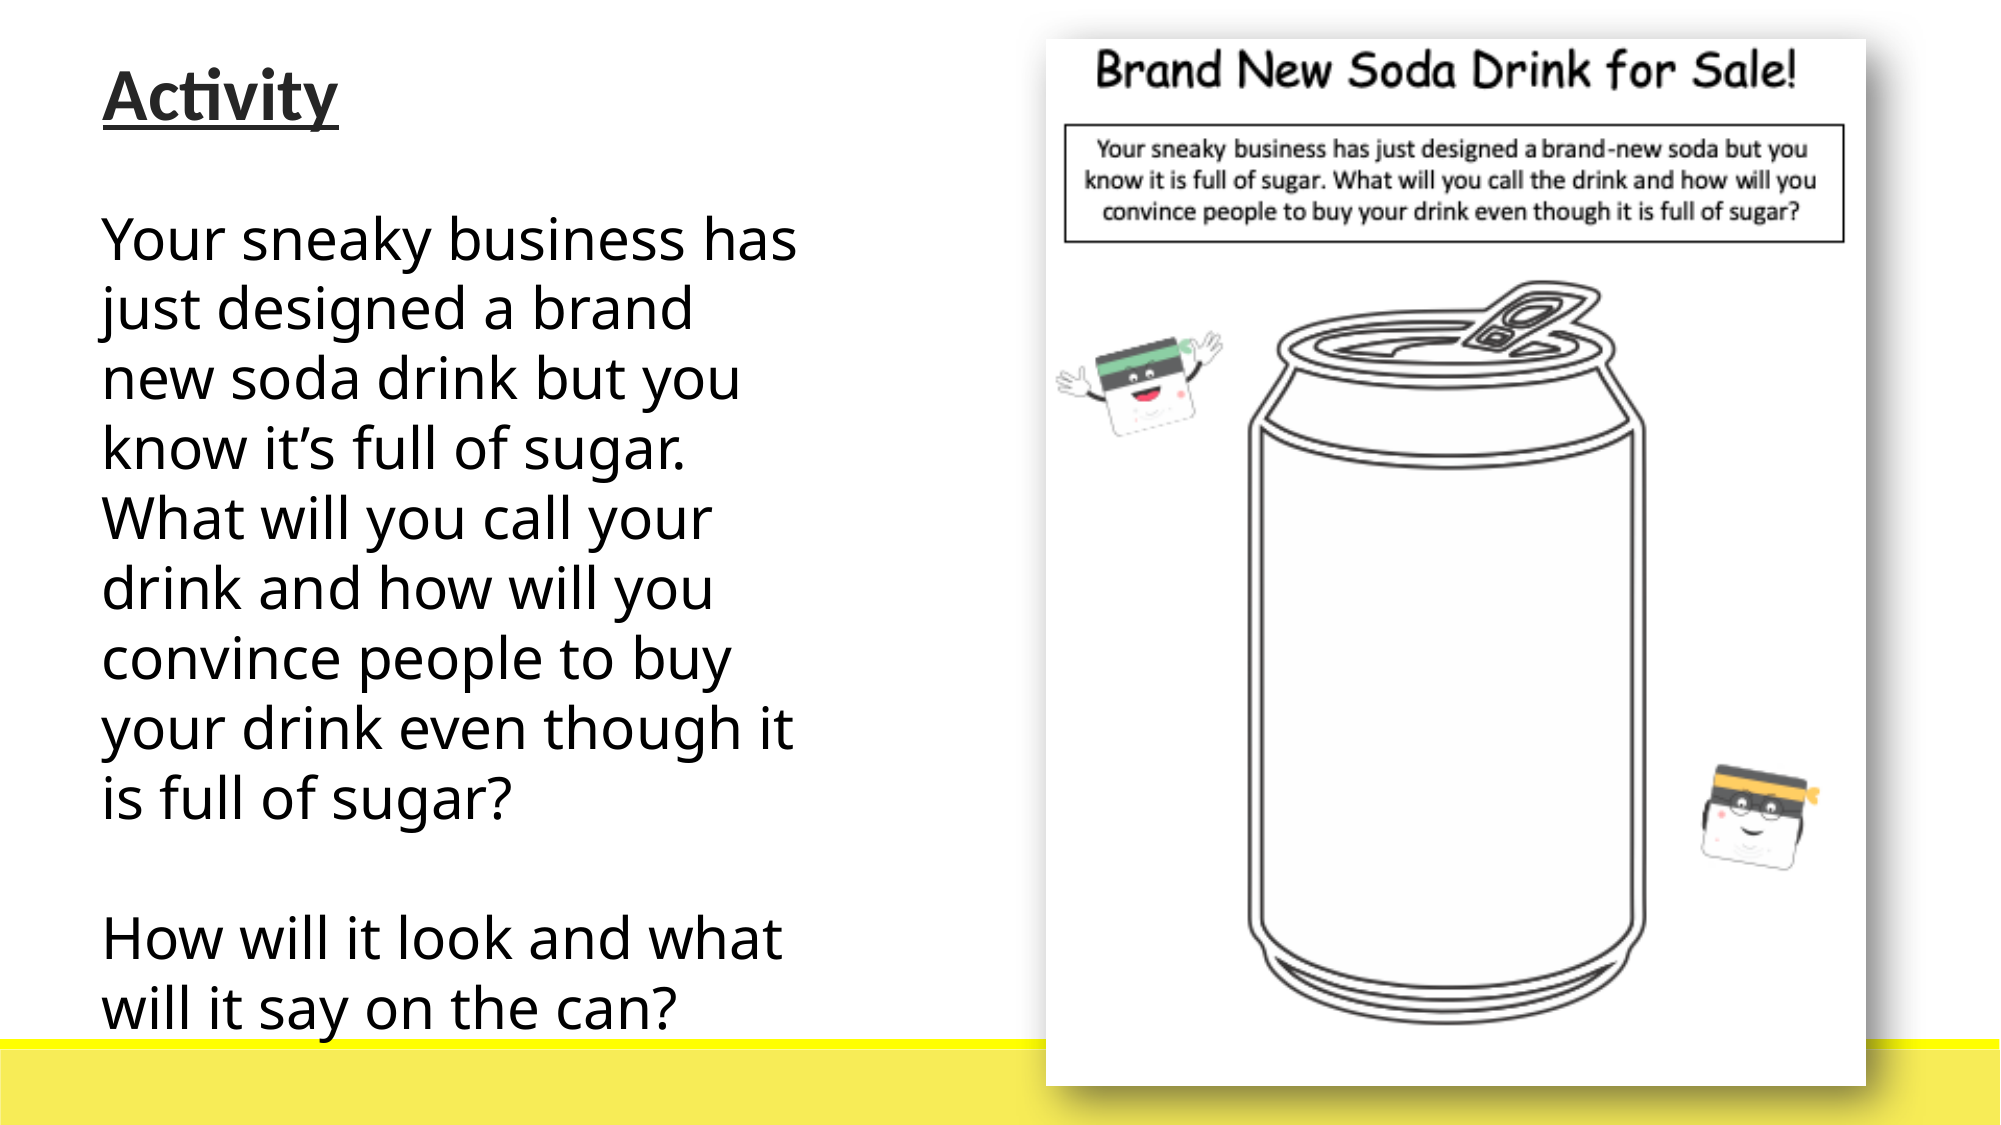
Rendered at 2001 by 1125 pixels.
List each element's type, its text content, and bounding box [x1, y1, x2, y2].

text_box Activity [88, 37, 355, 143]
picture [1045, 39, 1866, 1086]
text_box Your sneaky business has just designed a brand new soda drink but you know it’s full of sugar. What will you call your drink and how will you convince people to buy your drink even though it is full of sugar? How will it look and what will it say on the can? [86, 194, 822, 1049]
